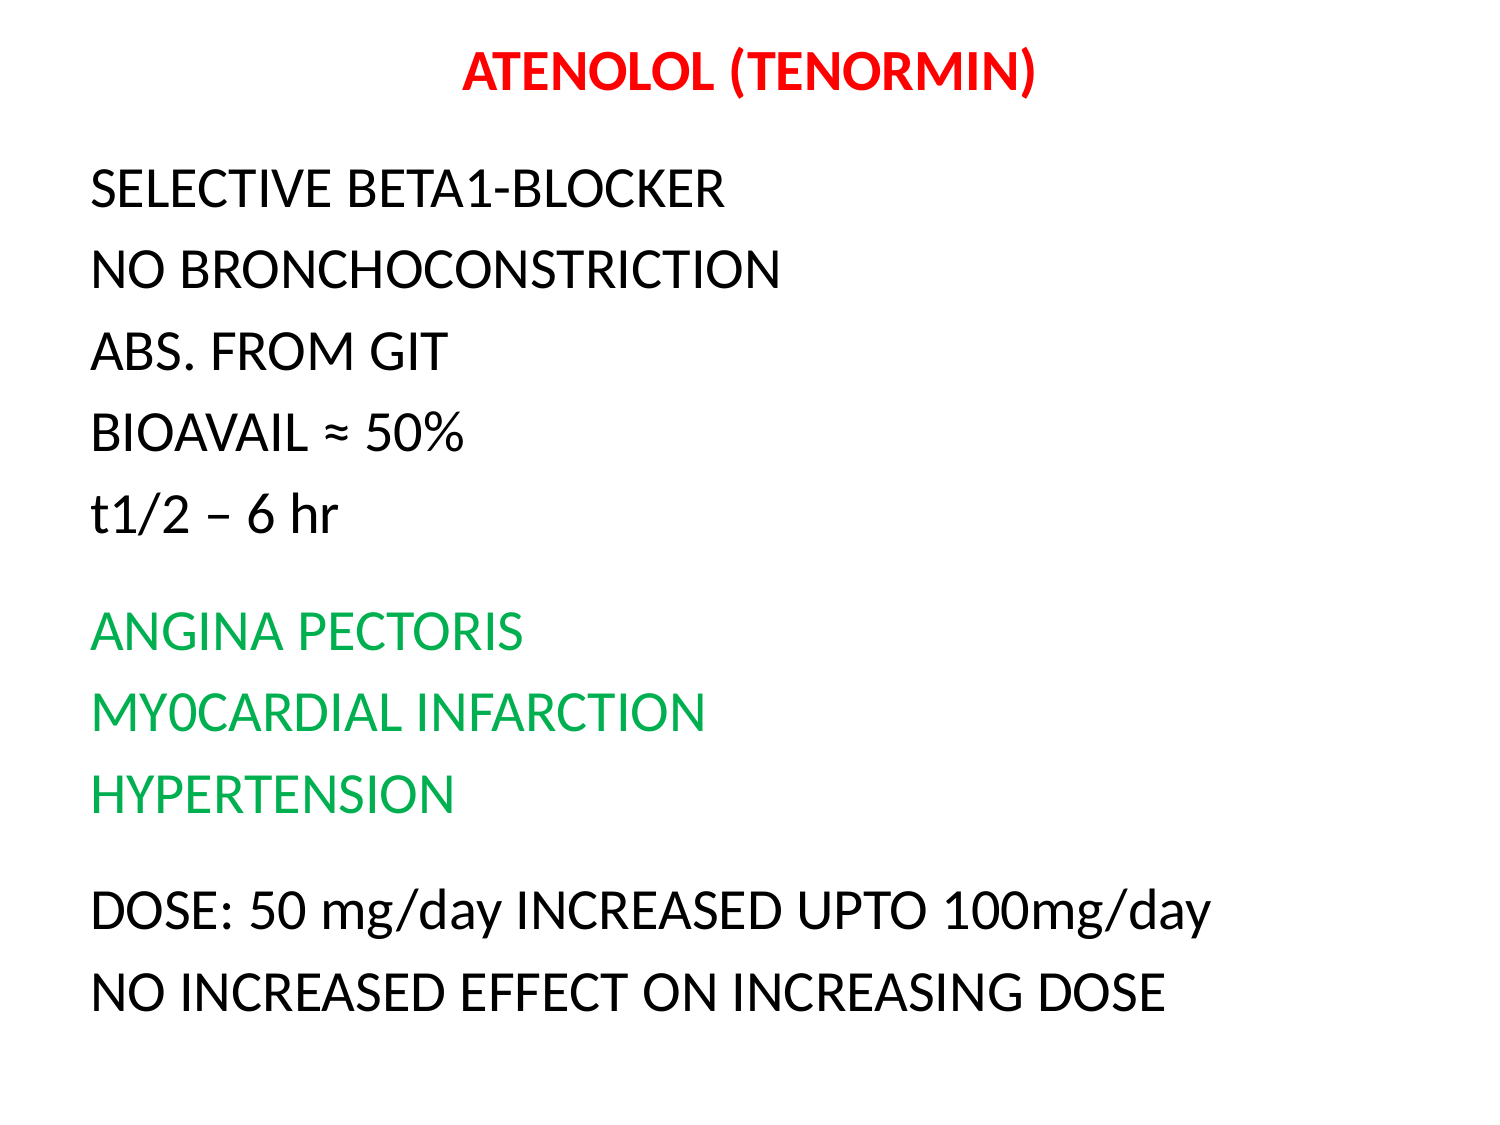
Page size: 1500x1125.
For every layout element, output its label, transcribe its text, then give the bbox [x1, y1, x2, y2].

list ATENOLOL (TENORMIN) SELECTIVE BETA1-BLOCKER NO BRONCHOCONSTRICTION ABS. FROM GIT BIOAVAIL ≈ 50% t1/2 – 6 hr ANGINA PECTORIS MY0CARDIAL INFARCTION HYPERTENSION DOSE: 50 mg/day INCREASED UPTO 100mg/day NO INCREASED EFFECT ON INCREASING DOSE [75, 24, 1425, 1100]
